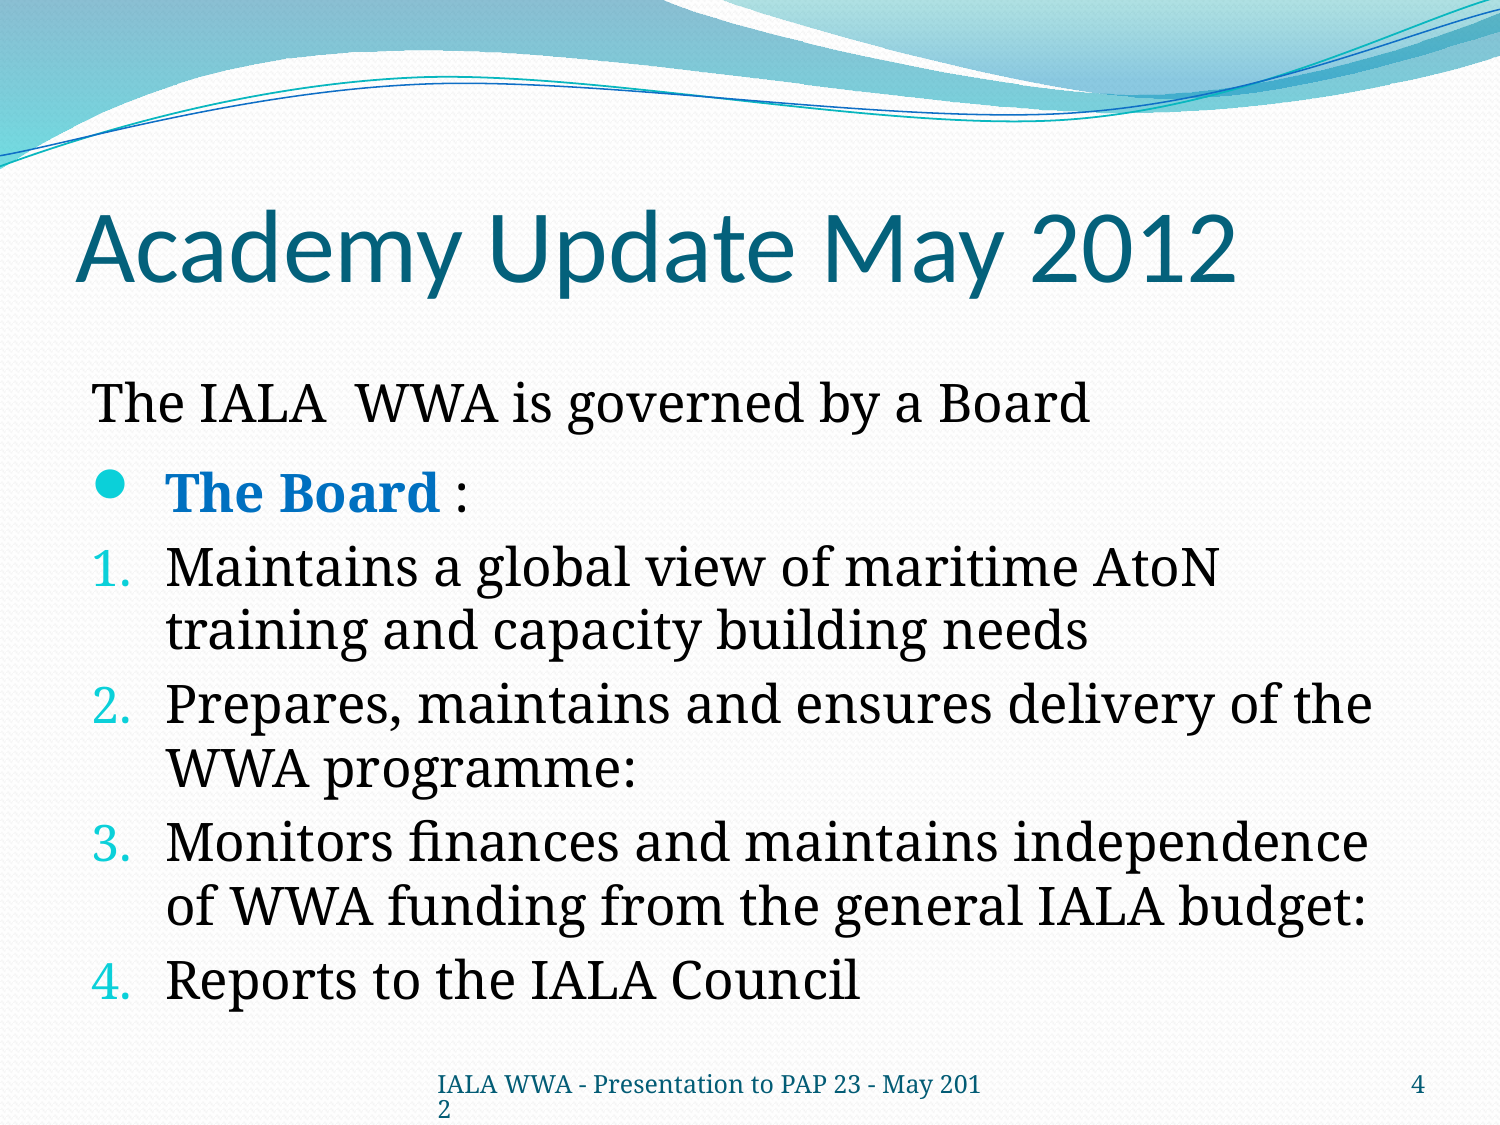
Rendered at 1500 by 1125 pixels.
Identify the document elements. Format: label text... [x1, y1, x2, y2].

slide_number 4 [1299, 1042, 1425, 1103]
list The IALA WWA is governed by a Board The Board : Maintains a global view of maritime AtoN training and capacity building needs Prepares, maintains and ensures delivery of the WWA programme: Monitors finances and maintains independence of WWA funding from the general IALA budget: Reports to the IALA Council [76, 361, 1427, 1021]
footer IALA WWA - Presentation to PAP 23 - May 2012 [437, 1042, 988, 1103]
title Academy Update May 2012 [75, 115, 1425, 303]
